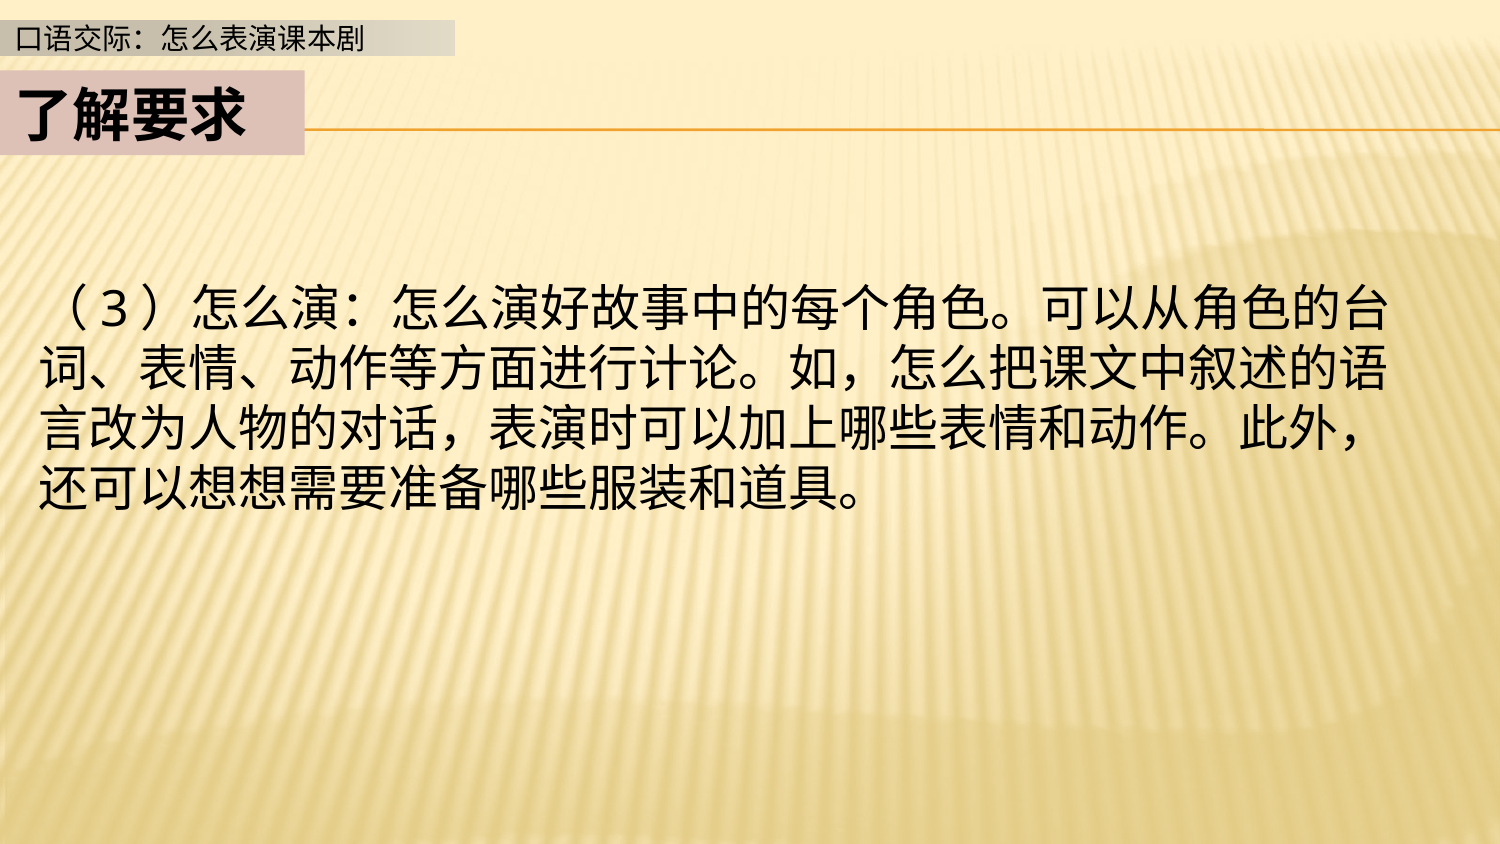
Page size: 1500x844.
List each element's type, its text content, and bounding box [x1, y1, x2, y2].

text_box 了解要求 [0, 70, 305, 156]
text_box （3）怎么演：怎么演好故事中的每个角色。可以从角色的台词、表情、动作等方面进行计论。如，怎么把课文中叙述的语言改为人物的对话，表演时可以加上哪些表情和动作。此外，还可以想想需要准备哪些服装和道具。 [23, 269, 1418, 525]
